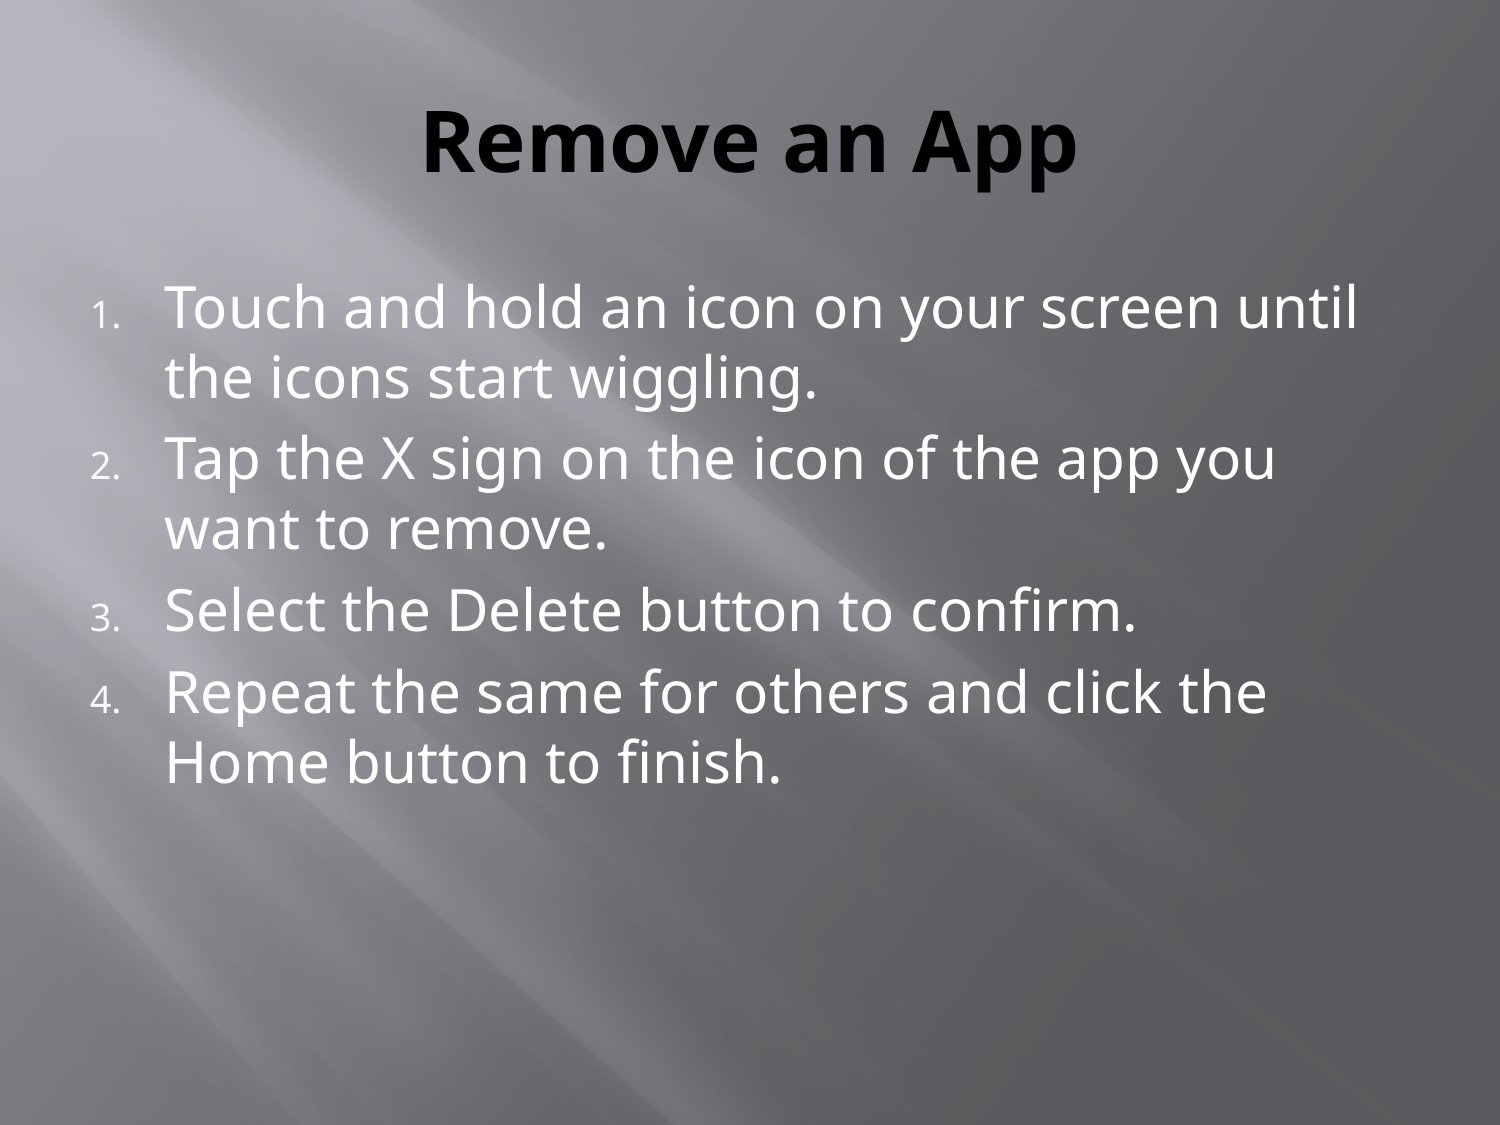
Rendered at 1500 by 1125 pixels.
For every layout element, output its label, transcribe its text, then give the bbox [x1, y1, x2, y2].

list Touch and hold an icon on your screen until the icons start wiggling. Tap the X sign on the icon of the app you want to remove. Select the Delete button to confirm. Repeat the same for others and click the Home button to finish. [75, 262, 1425, 1035]
title Remove an App [75, 45, 1425, 233]
